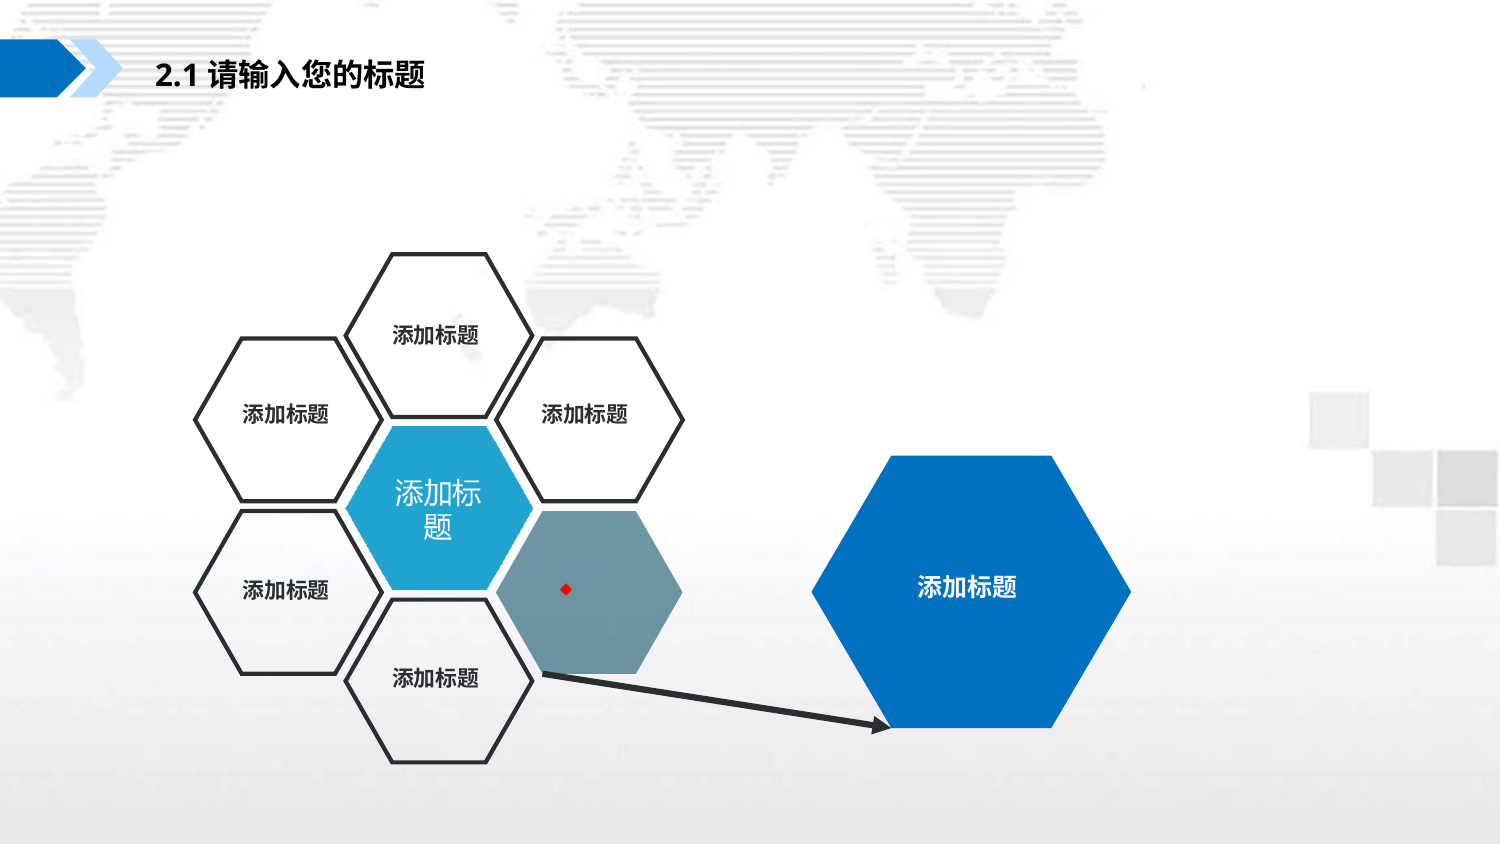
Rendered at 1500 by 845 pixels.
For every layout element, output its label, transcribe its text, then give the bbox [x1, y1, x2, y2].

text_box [495, 338, 684, 502]
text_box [345, 599, 533, 763]
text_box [194, 510, 344, 675]
picture [0, 0, 1500, 844]
text_box [812, 455, 1132, 729]
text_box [345, 254, 533, 418]
text_box [69, 39, 123, 98]
text_box 添加标题 [827, 563, 1107, 609]
text_box [533, 511, 681, 674]
text_box 2.1请输入您的标题 [140, 48, 441, 101]
text_box [0, 39, 86, 98]
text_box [194, 338, 382, 502]
